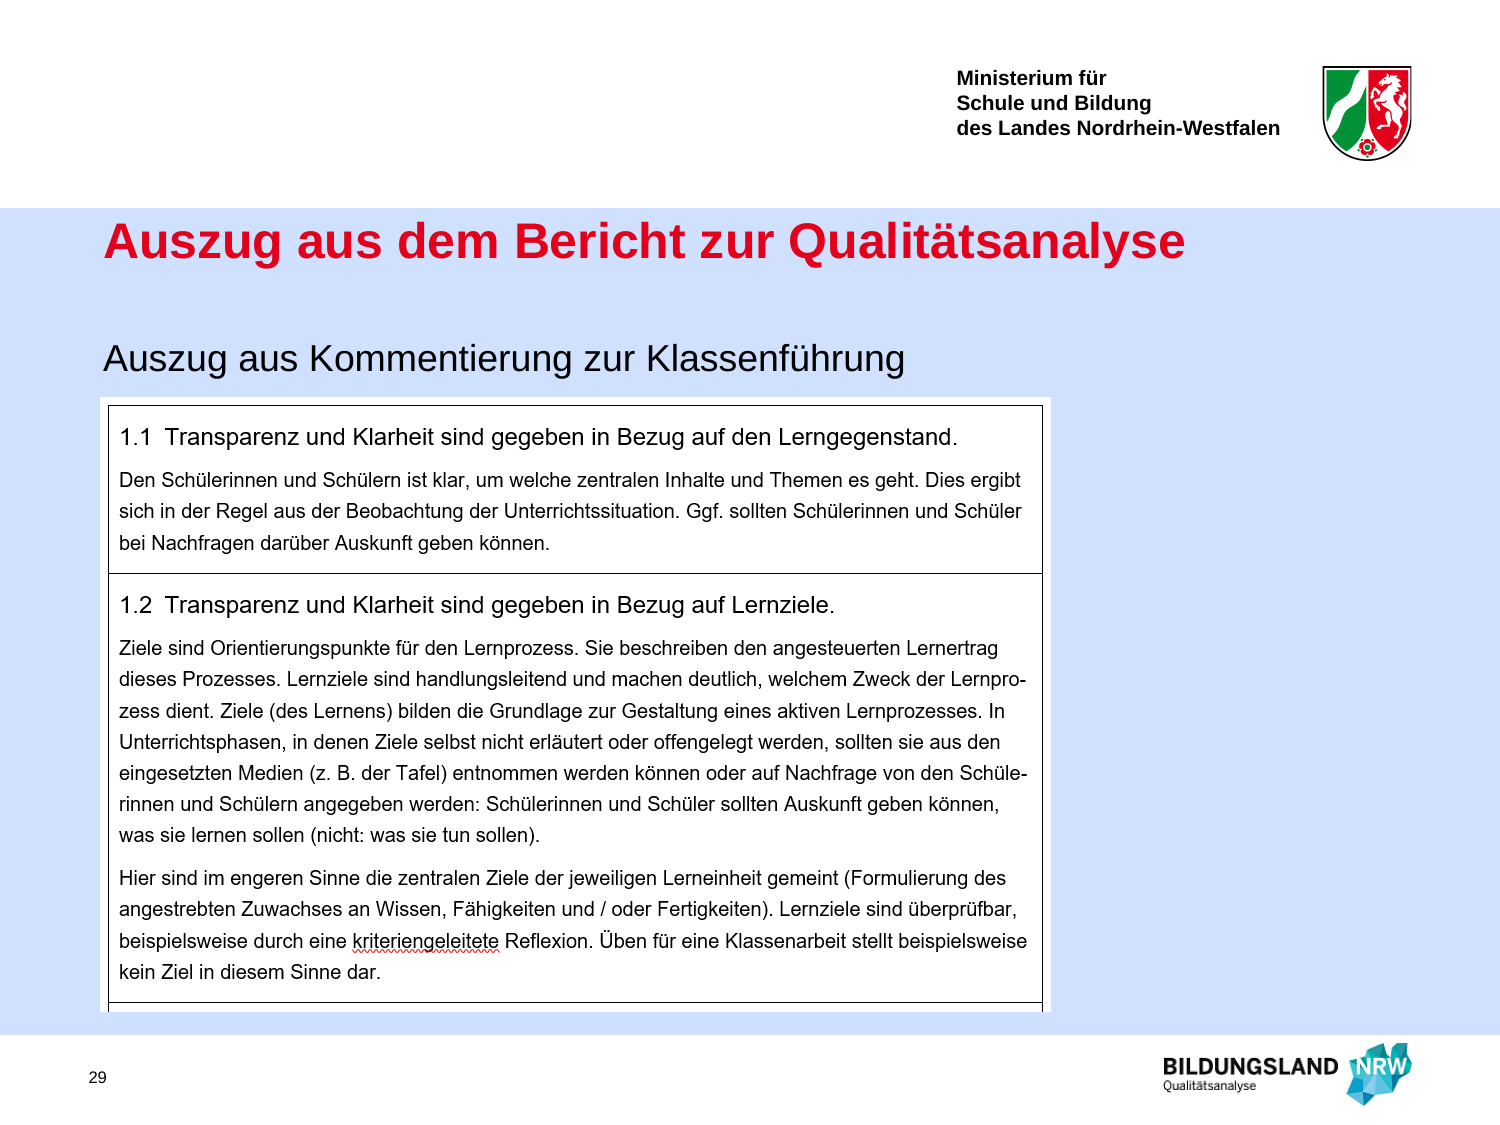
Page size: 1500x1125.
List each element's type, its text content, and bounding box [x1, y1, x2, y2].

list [100, 396, 1051, 1012]
slide_number 29 [88, 1067, 136, 1124]
text_box Auszug aus dem Bericht zur Qualitätsanalyse [88, 208, 1425, 277]
picture [1163, 1043, 1412, 1106]
text_box Auszug aus Kommentierung zur Klassenführung [88, 326, 1093, 386]
picture [1320, 66, 1412, 161]
